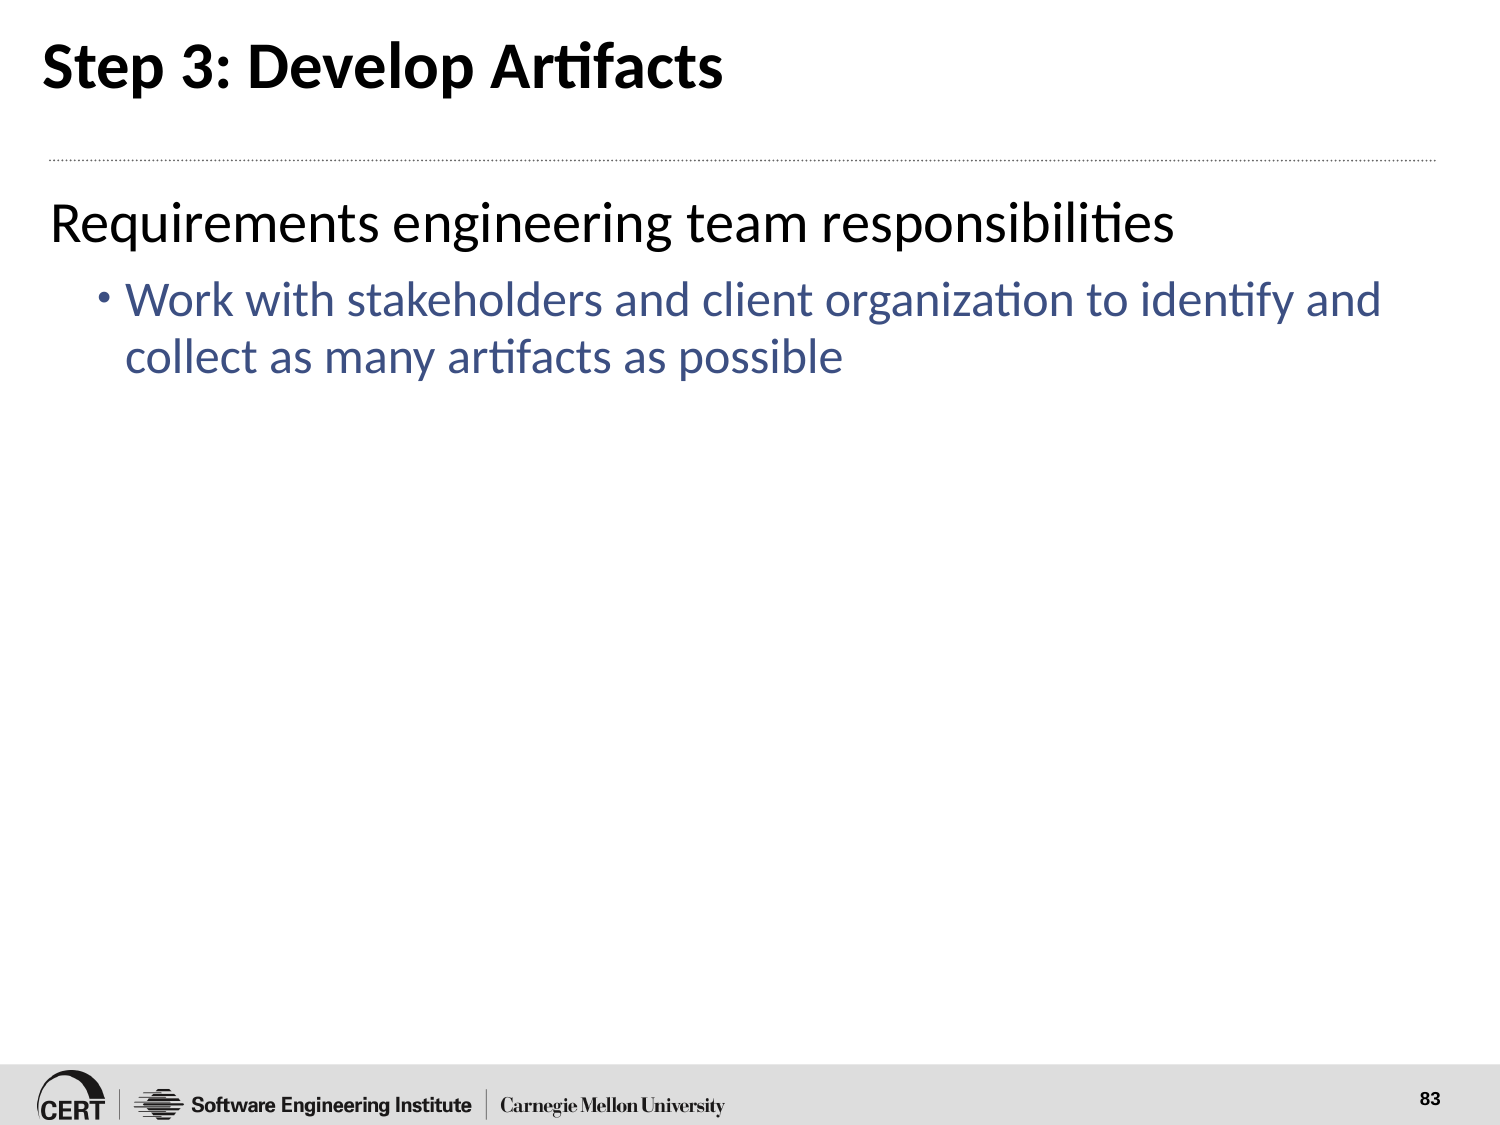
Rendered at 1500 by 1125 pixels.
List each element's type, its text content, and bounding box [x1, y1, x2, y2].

picture [37, 1069, 725, 1122]
list Requirements engineering team responsibilities Work with stakeholders and client organization to identify and collect as many artifacts as possible [49, 187, 1438, 1001]
title Step 3: Develop Artifacts [42, 37, 1434, 155]
